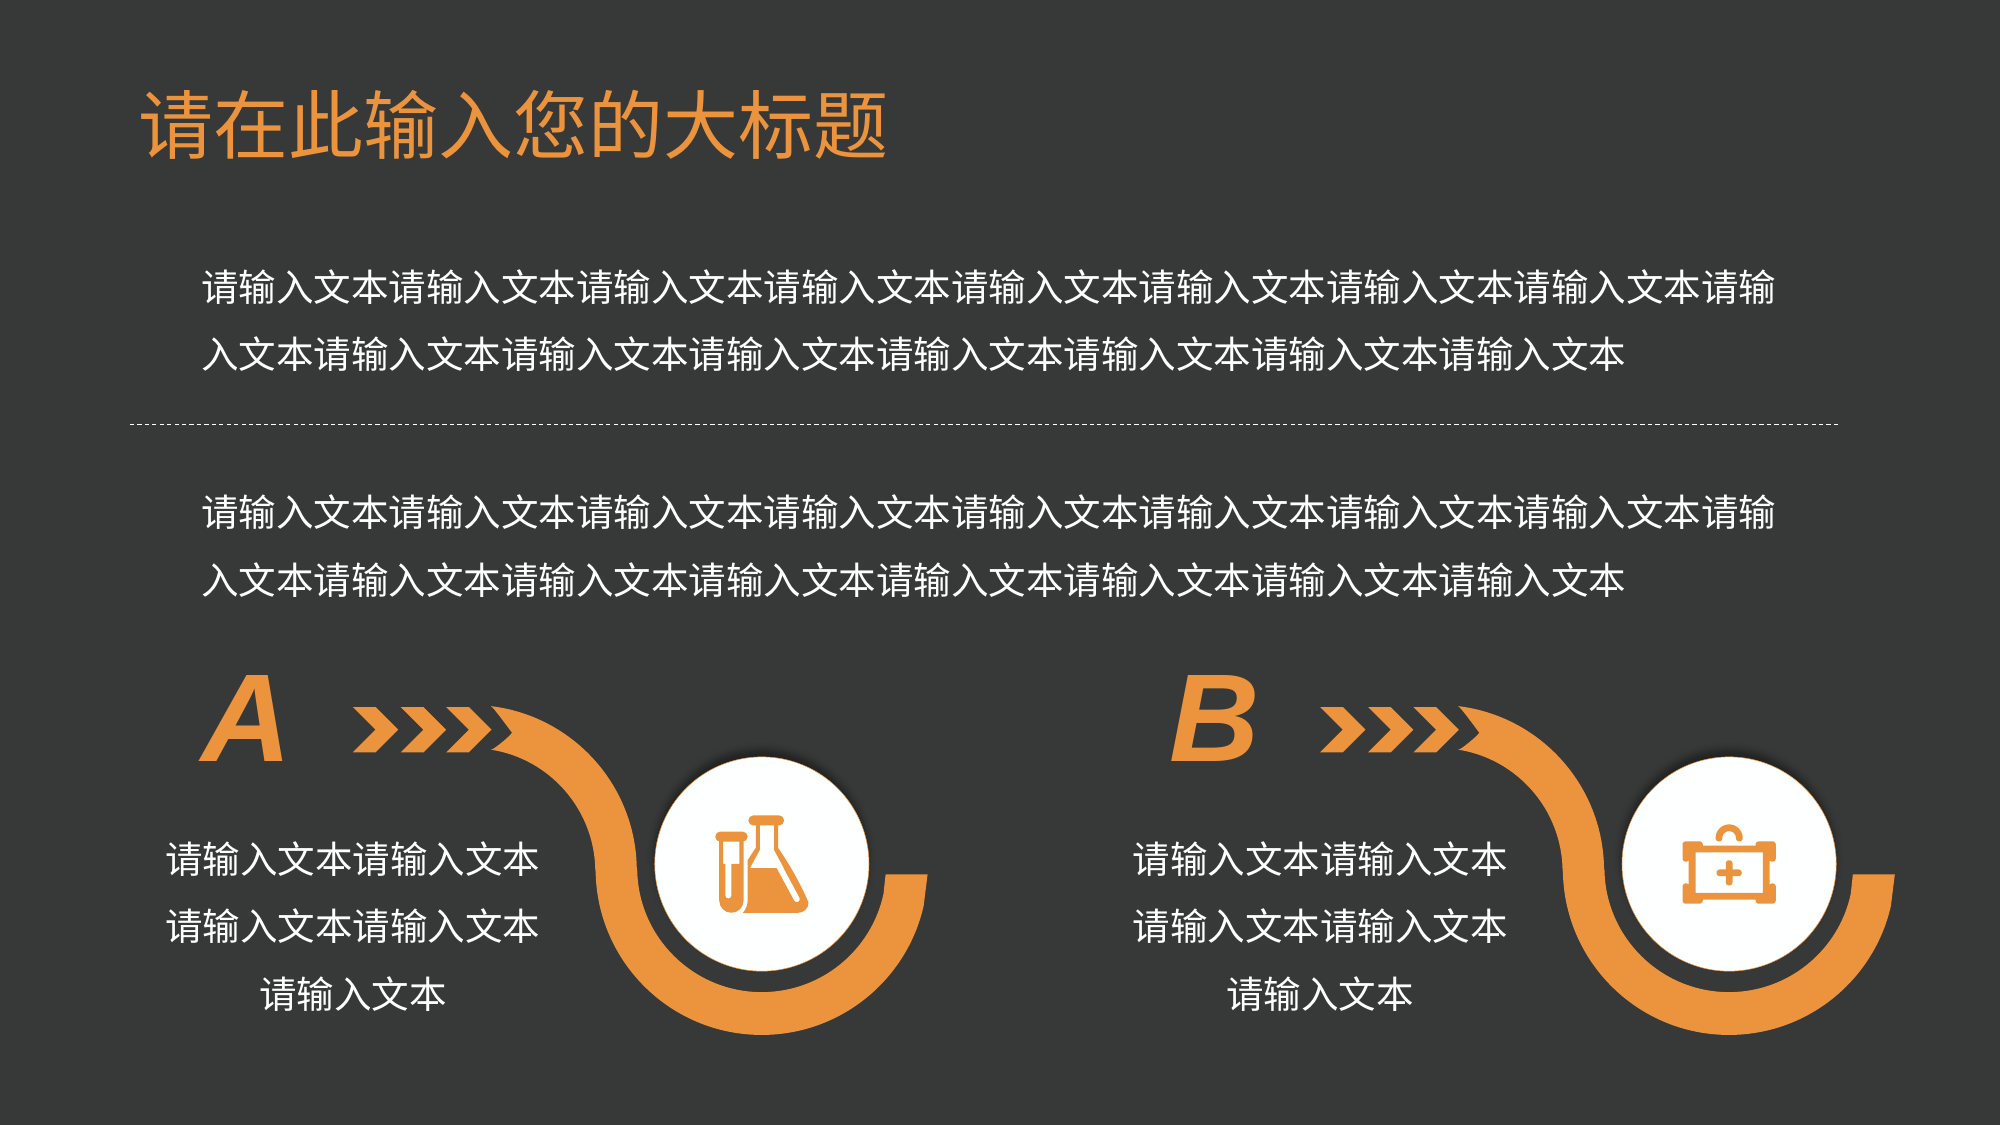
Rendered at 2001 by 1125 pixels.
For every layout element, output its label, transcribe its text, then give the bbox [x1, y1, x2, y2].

text_box A [20, 629, 307, 794]
text_box 请输入文本请输入文本请输入文本请输入文本请输入文本 [147, 801, 559, 1028]
text_box 请输入文本请输入文本请输入文本请输入文本请输入文本请输入文本请输入文本请输入文本请输入文本请输入文本请输入文本请输入文本请输入文本请输入文本请输入文本请输入文本 [185, 231, 1815, 387]
text_box [1620, 755, 1838, 973]
text_box [400, 707, 447, 753]
text_box [715, 831, 748, 913]
text_box [742, 815, 809, 913]
text_box [1413, 707, 1459, 753]
text_box 请输入文本请输入文本请输入文本请输入文本请输入文本 [1114, 801, 1526, 1028]
text_box [490, 706, 928, 1035]
text_box [1682, 841, 1776, 904]
text_box [1458, 706, 1895, 1035]
text_box [1715, 824, 1743, 842]
text_box 请输入文本请输入文本请输入文本请输入文本请输入文本请输入文本请输入文本请输入文本请输入文本请输入文本请输入文本请输入文本请输入文本请输入文本请输入文本请输入文本 [185, 456, 1815, 612]
text_box B [987, 629, 1275, 794]
text_box [1320, 707, 1366, 753]
text_box [653, 755, 871, 973]
text_box [352, 707, 399, 753]
text_box [446, 707, 492, 753]
title 请在此输入您的大标题 [123, 59, 1876, 200]
text_box [1368, 707, 1414, 753]
